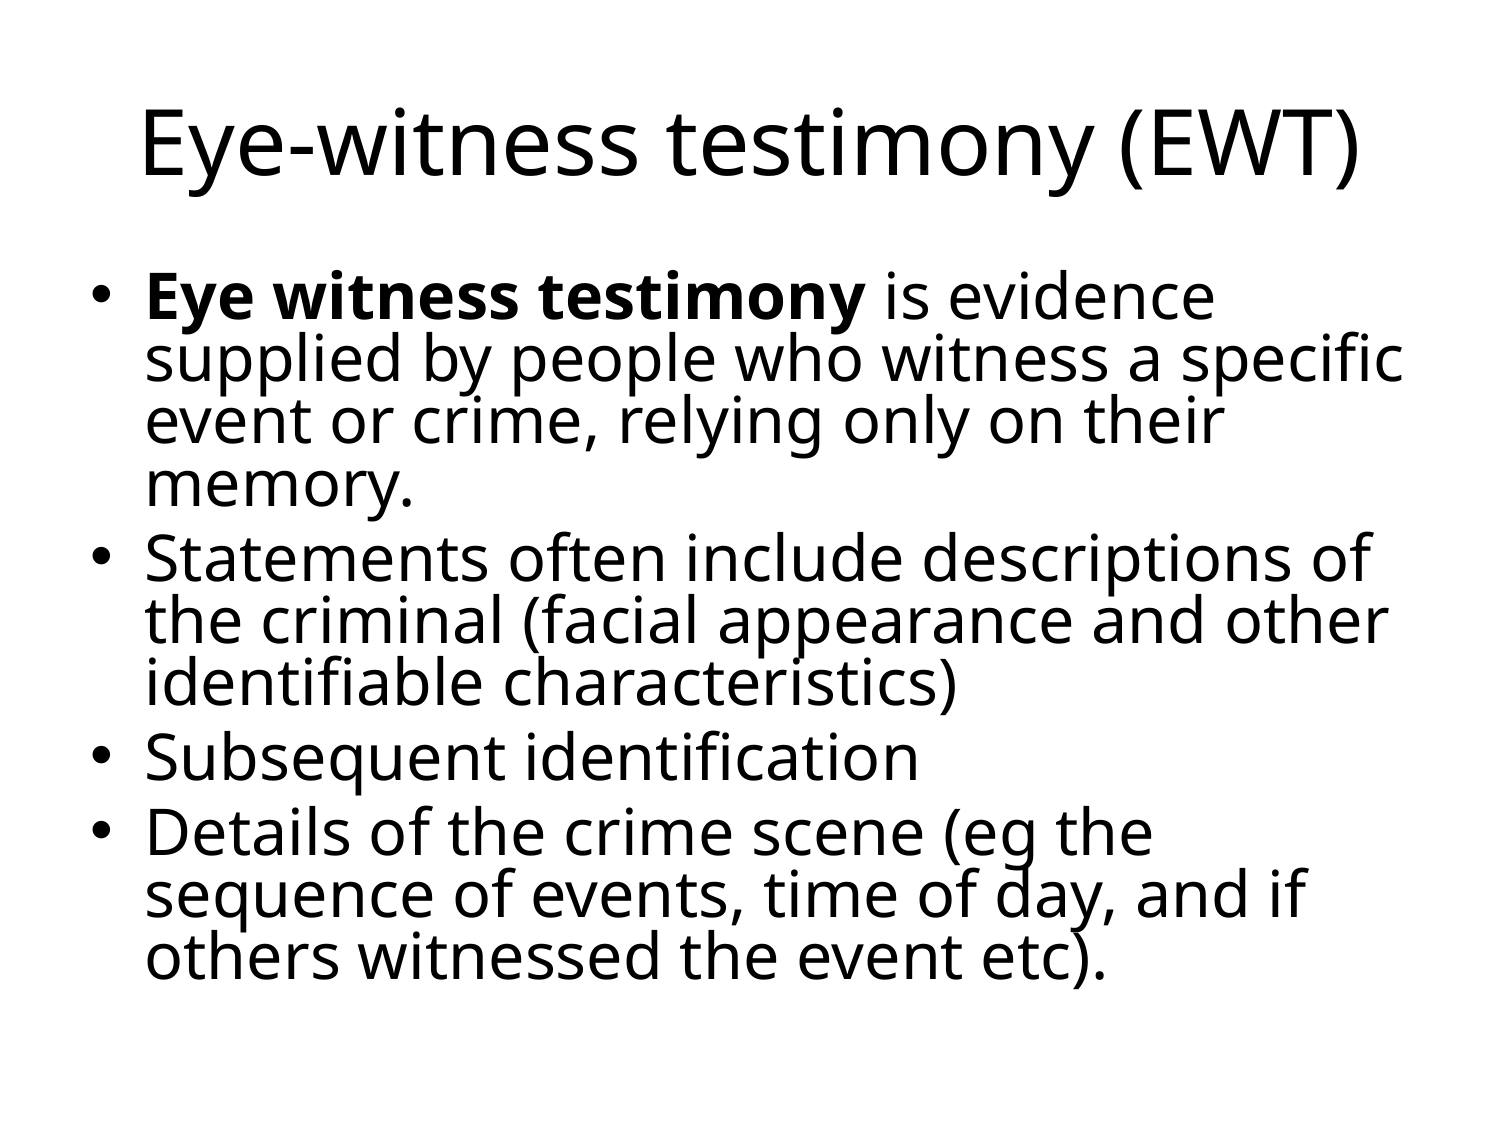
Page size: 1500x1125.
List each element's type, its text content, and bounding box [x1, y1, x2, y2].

title Eye-witness testimony (EWT) [75, 45, 1425, 233]
list Eye witness testimony is evidence supplied by people who witness a specific event or crime, relying only on their memory. Statements often include descriptions of the criminal (facial appearance and other identifiable characteristics) Subsequent identification Details of the crime scene (eg the sequence of events, time of day, and if others witnessed the event etc). [75, 262, 1425, 1005]
